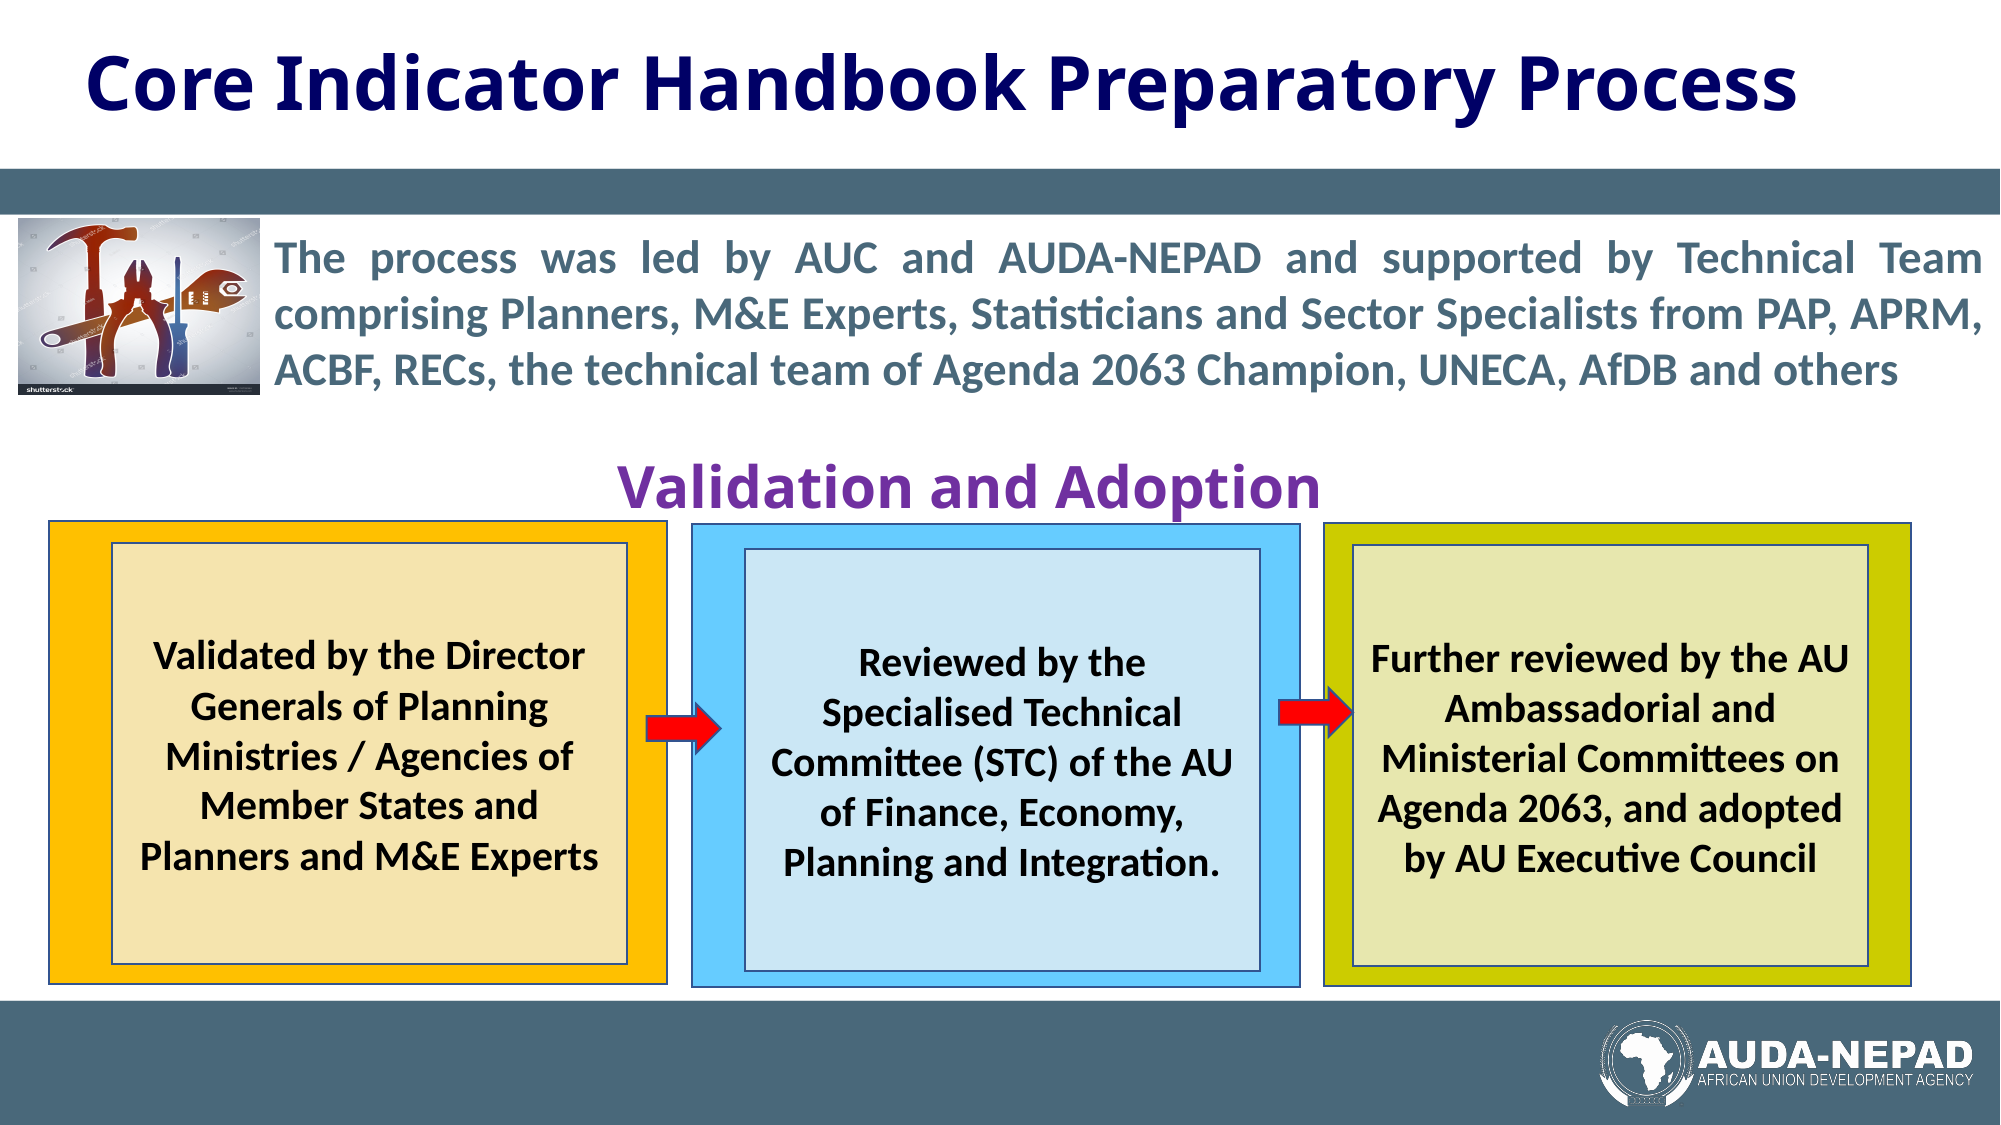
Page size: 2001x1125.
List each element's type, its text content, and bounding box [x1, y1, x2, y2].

text_box [691, 523, 1301, 988]
picture [1599, 1020, 1974, 1107]
text_box [645, 701, 723, 756]
text_box Further reviewed by the AU Ambassadorial and Ministerial Committees on Agenda 2063, and adopted by AU Executive Council [1352, 544, 1869, 967]
text_box Validation and Adoption [602, 442, 1462, 528]
text_box Reviewed by the Specialised Technical Committee (STC) of the AU of Finance, Economy, Planning and Integration. [744, 548, 1261, 972]
text_box [48, 520, 668, 985]
text_box Validated by the Director Generals of Planning Ministries / Agencies of Member States and Planners and M&E Experts [111, 542, 628, 965]
picture [18, 218, 260, 395]
title Core Indicator Handbook Preparatory Process [69, 24, 1935, 148]
text_box The process was led by AUC and AUDA-NEPAD and supported by Technical Team comprising Planners, M&E Experts, Statisticians and Sector Specialists from PAP, APRM, ACBF, RECs, the technical team of Agenda 2063 Champion, UNECA, AfDB and others [259, 218, 2000, 403]
text_box [1278, 685, 1355, 740]
text_box [1323, 522, 1912, 987]
